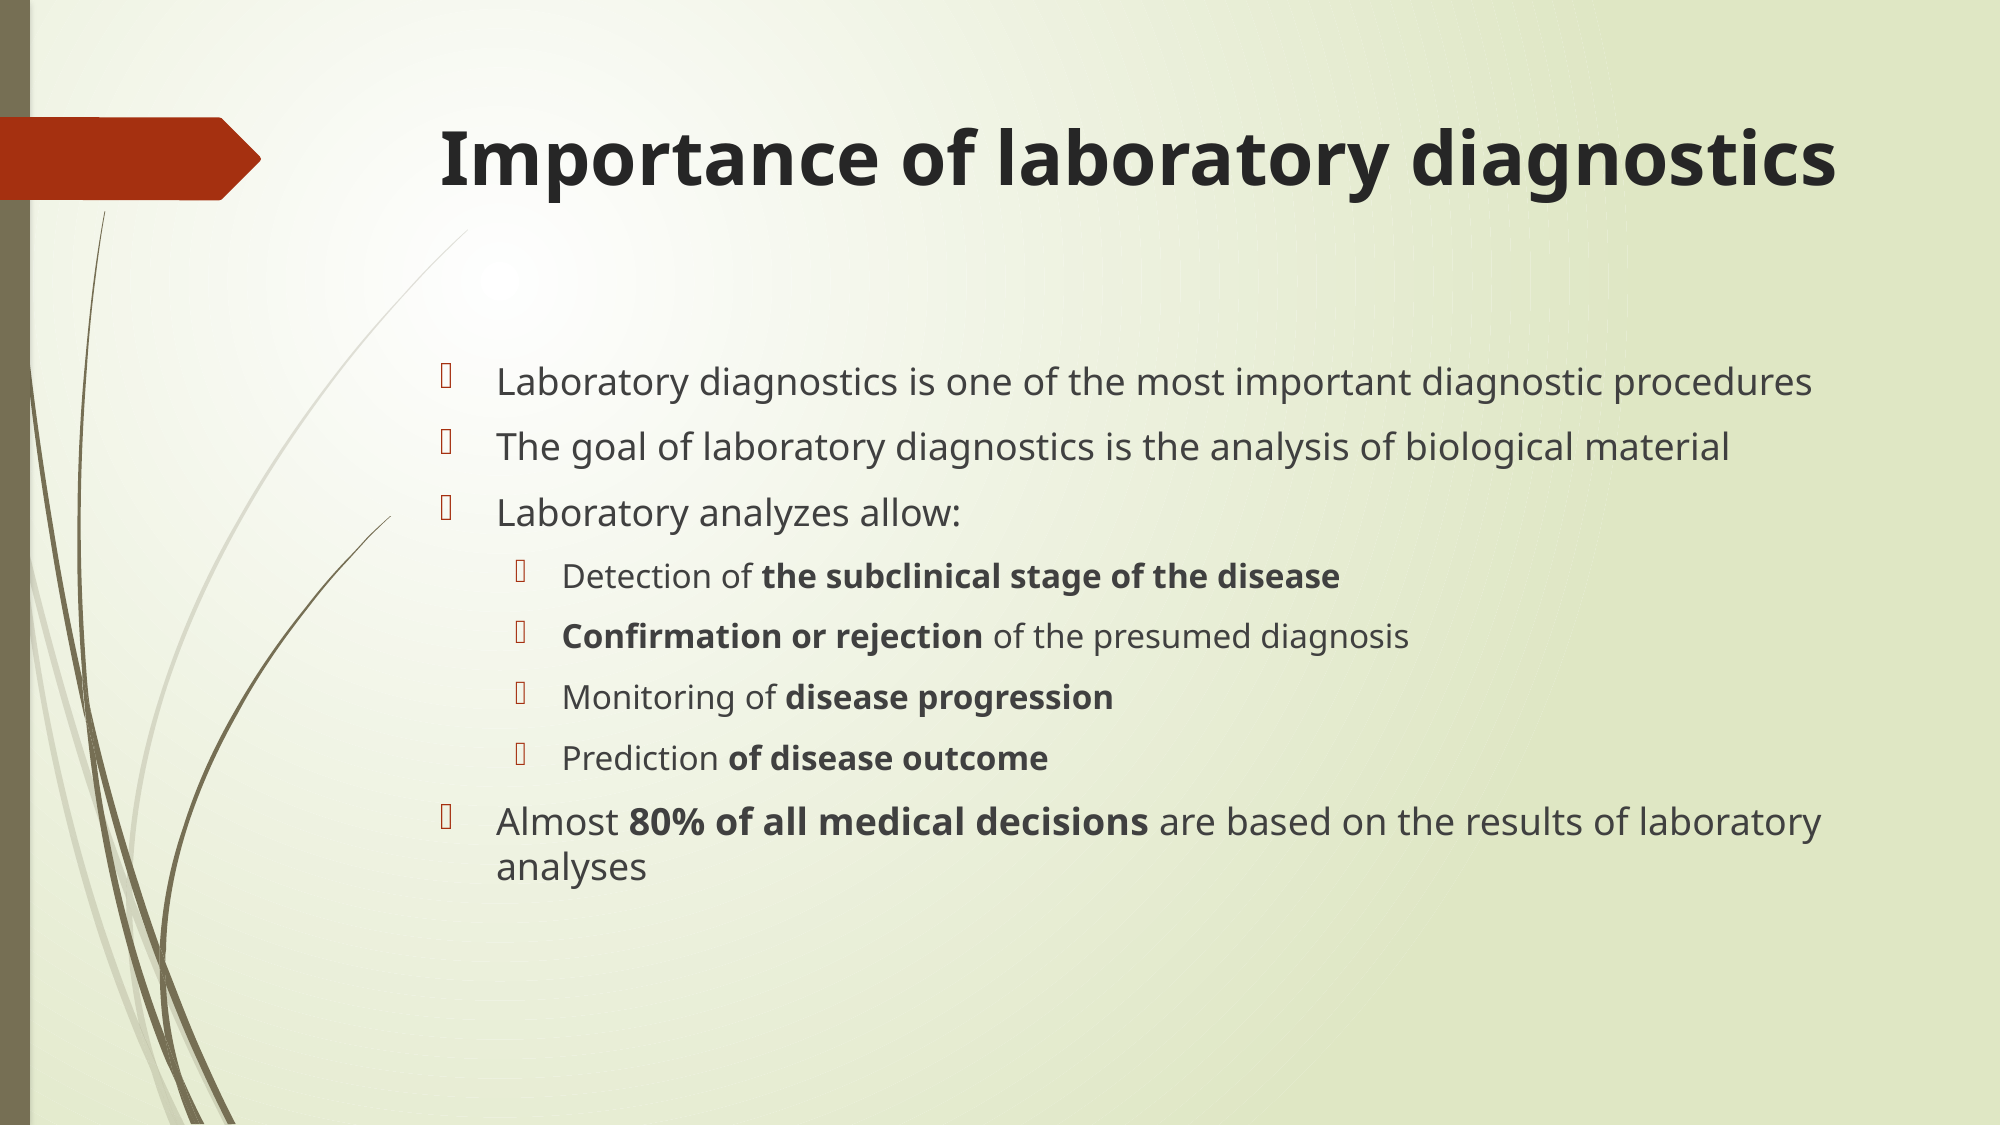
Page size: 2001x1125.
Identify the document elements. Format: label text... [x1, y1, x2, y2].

list Laboratory diagnostics is one of the most important diagnostic procedures The goal of laboratory diagnostics is the analysis of biological material Laboratory analyzes allow: Detection of the subclinical stage of the disease Confirmation or rejection of the presumed diagnosis Monitoring of disease progression Prediction of disease outcome Almost 80% of all medical decisions are based on the results of laboratory analyses [424, 350, 1888, 970]
title Importance of laboratory diagnostics [425, 102, 1888, 313]
